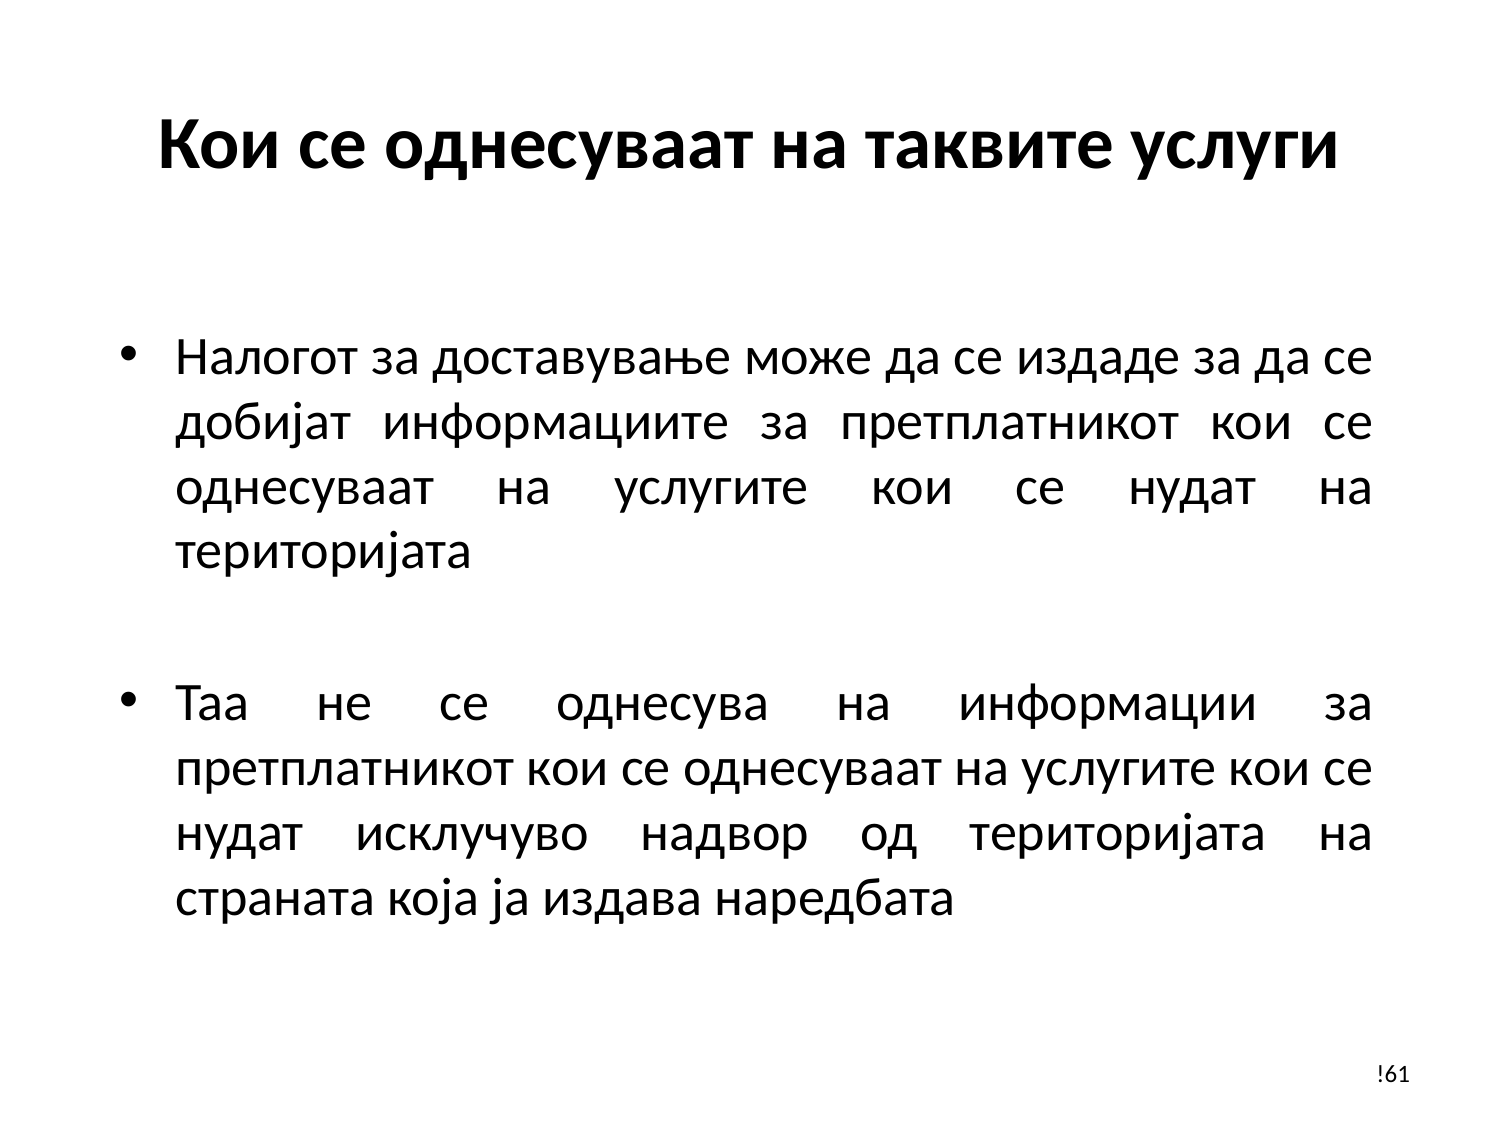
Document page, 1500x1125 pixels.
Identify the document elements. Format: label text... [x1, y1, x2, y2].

list Налогот за доставување може да се издаде за да се добијат информациите за претплатникот кои се однесуваат на услугите кои се нудат на територијата Таа не се однесува на информации за претплатникот кои се однесуваат на услугите кои се нудат исклучуво надвор од територијата на страната која ја издава наредбата [103, 312, 1391, 976]
title Кои се однесуваат на таквите услуги [74, 44, 1426, 233]
slide_number !61 [1074, 1042, 1425, 1103]
